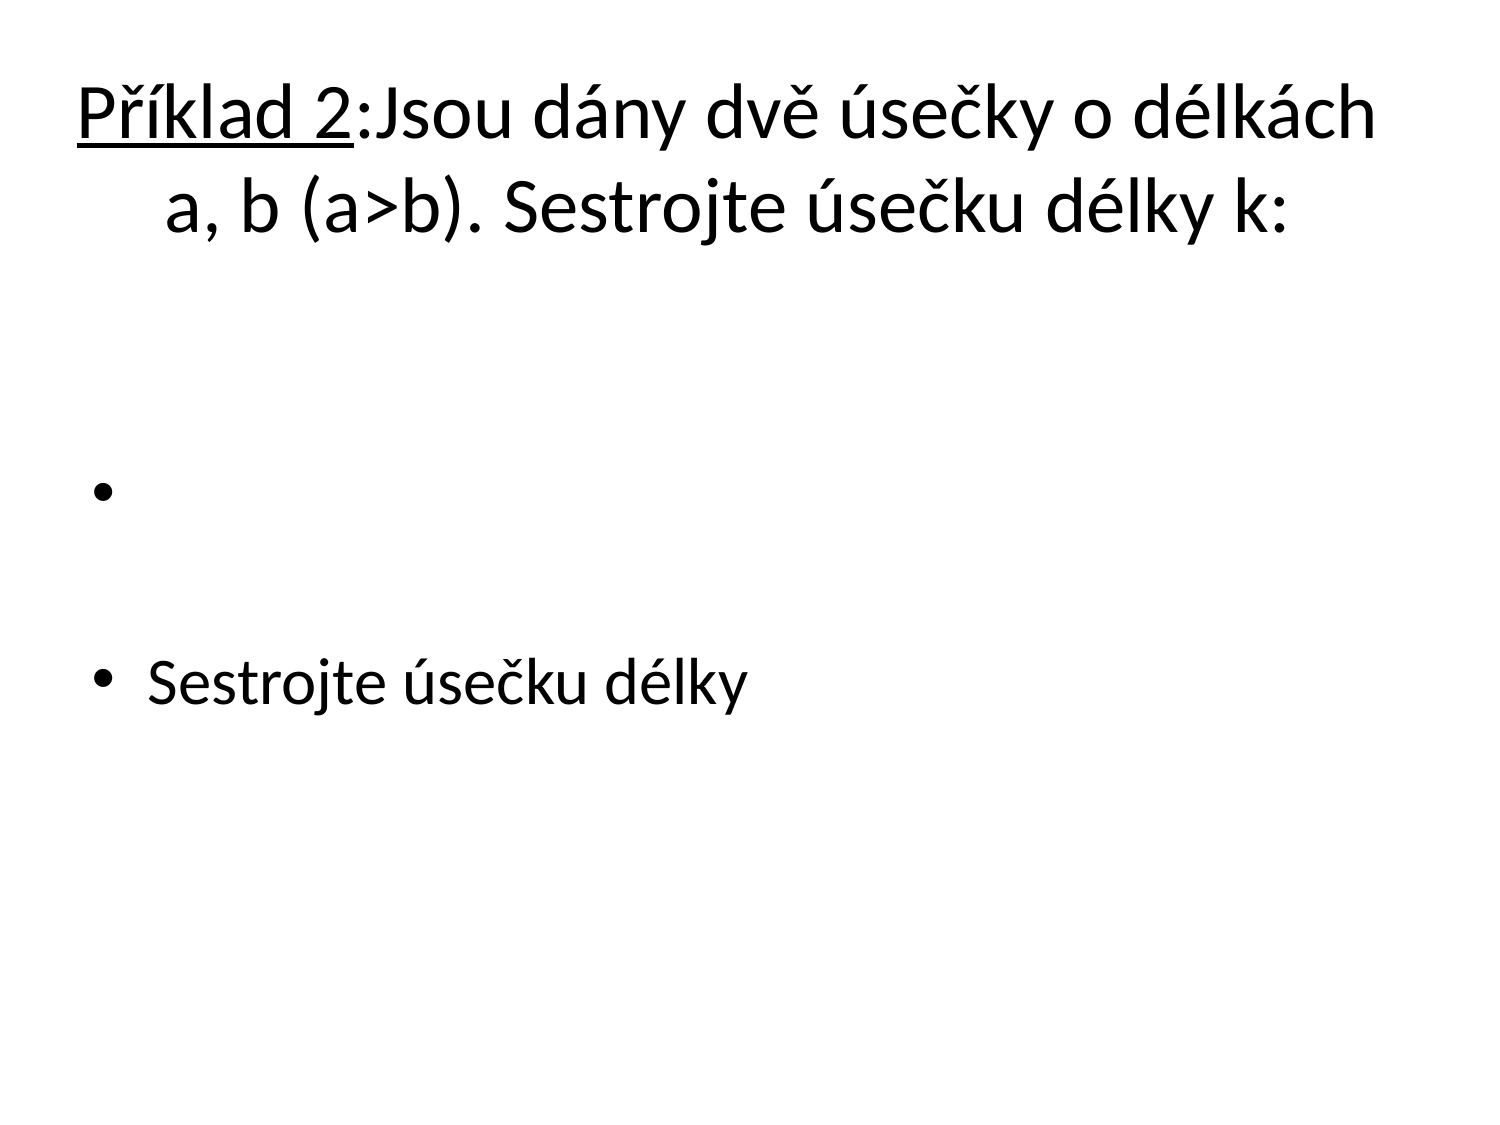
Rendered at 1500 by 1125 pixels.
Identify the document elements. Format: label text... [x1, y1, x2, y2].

title Příklad 2:Jsou dány dvě úsečky o délkách a, b (a>b). Sestrojte úsečku délky k: [53, 42, 1404, 265]
